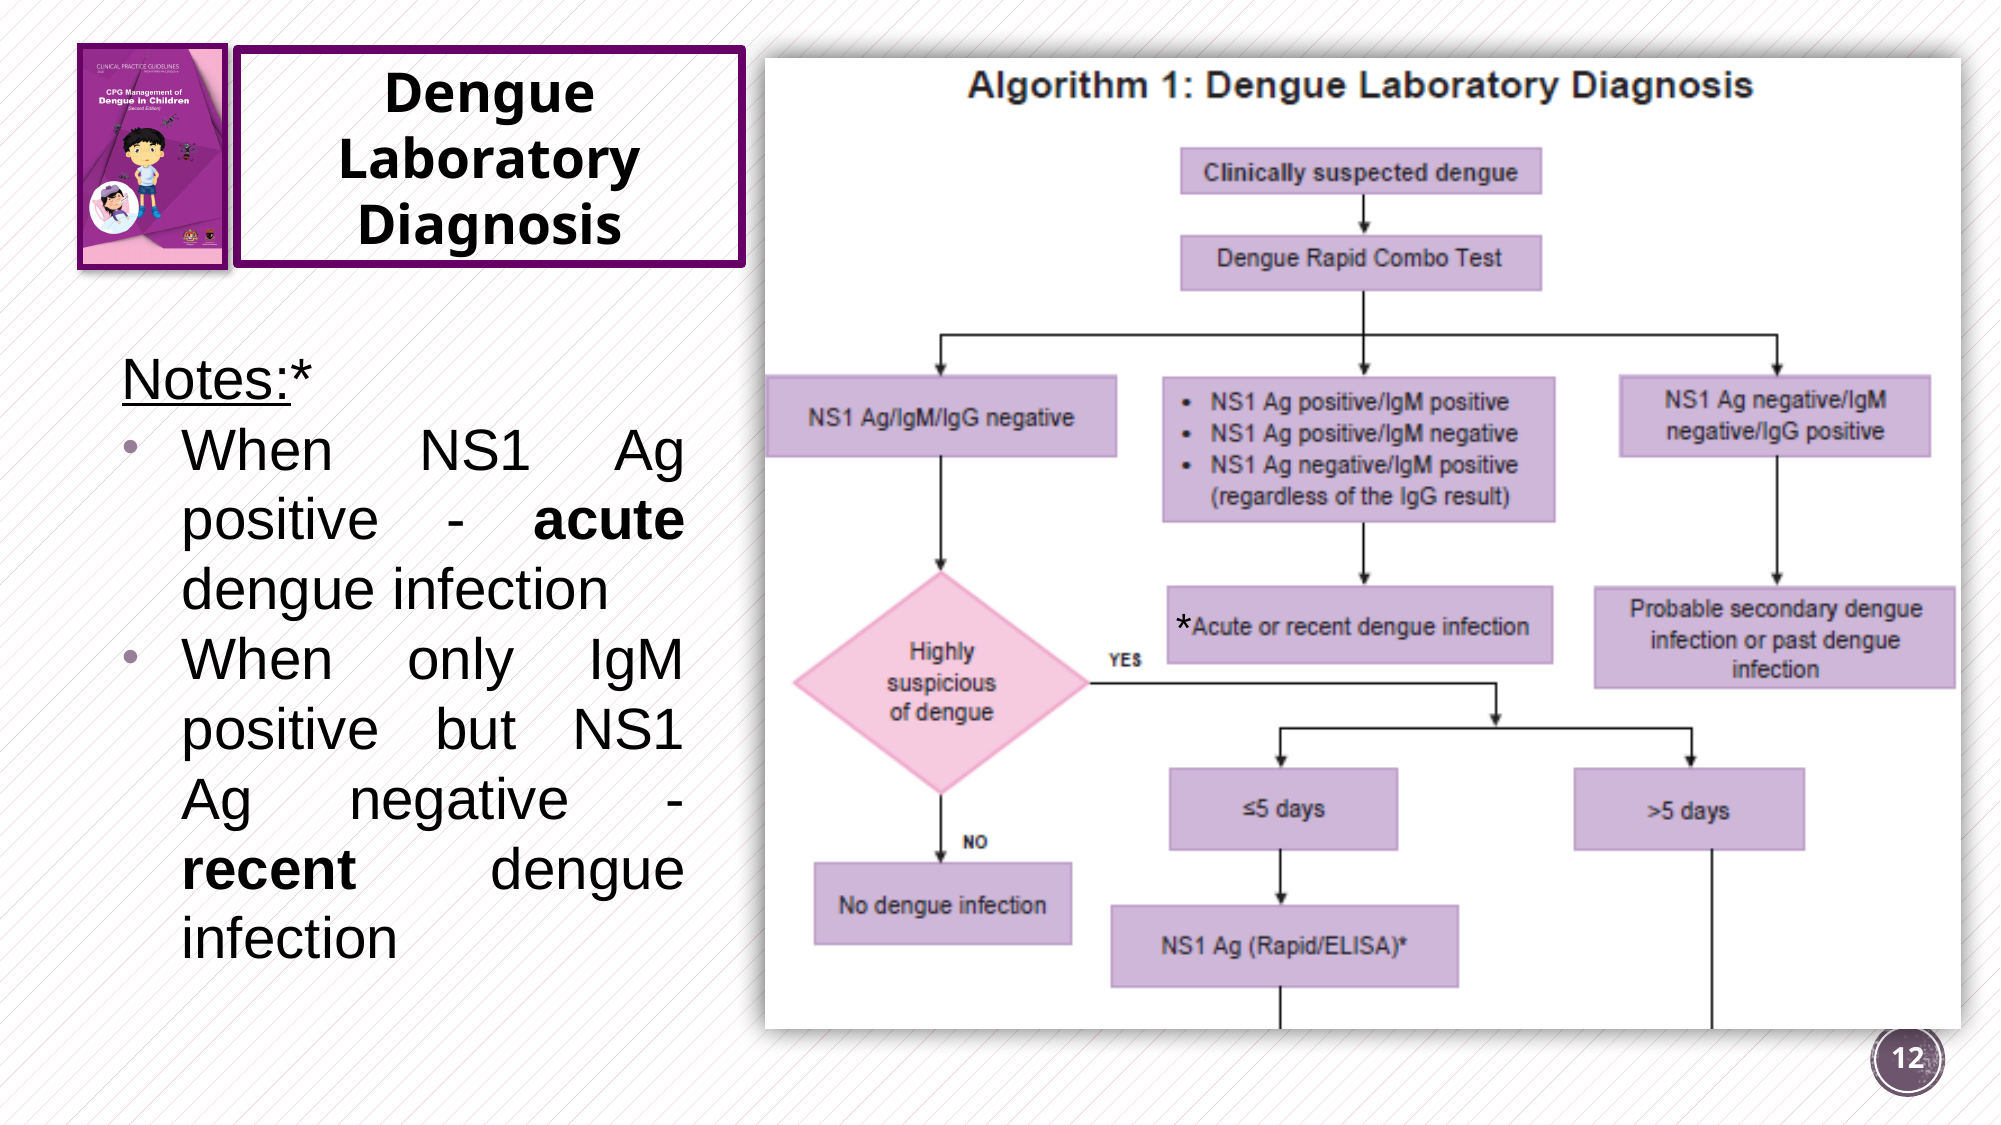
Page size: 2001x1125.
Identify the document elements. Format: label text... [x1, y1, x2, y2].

slide_number 12 [1855, 1045, 1961, 1089]
picture [83, 49, 222, 264]
picture [765, 58, 1961, 1029]
text_box Dengue Laboratory Diagnosis [237, 49, 742, 264]
list Notes:* When NS1 Ag positive - acute dengue infection When only IgM positive but NS1 Ag negative - recent dengue infection [106, 334, 701, 999]
